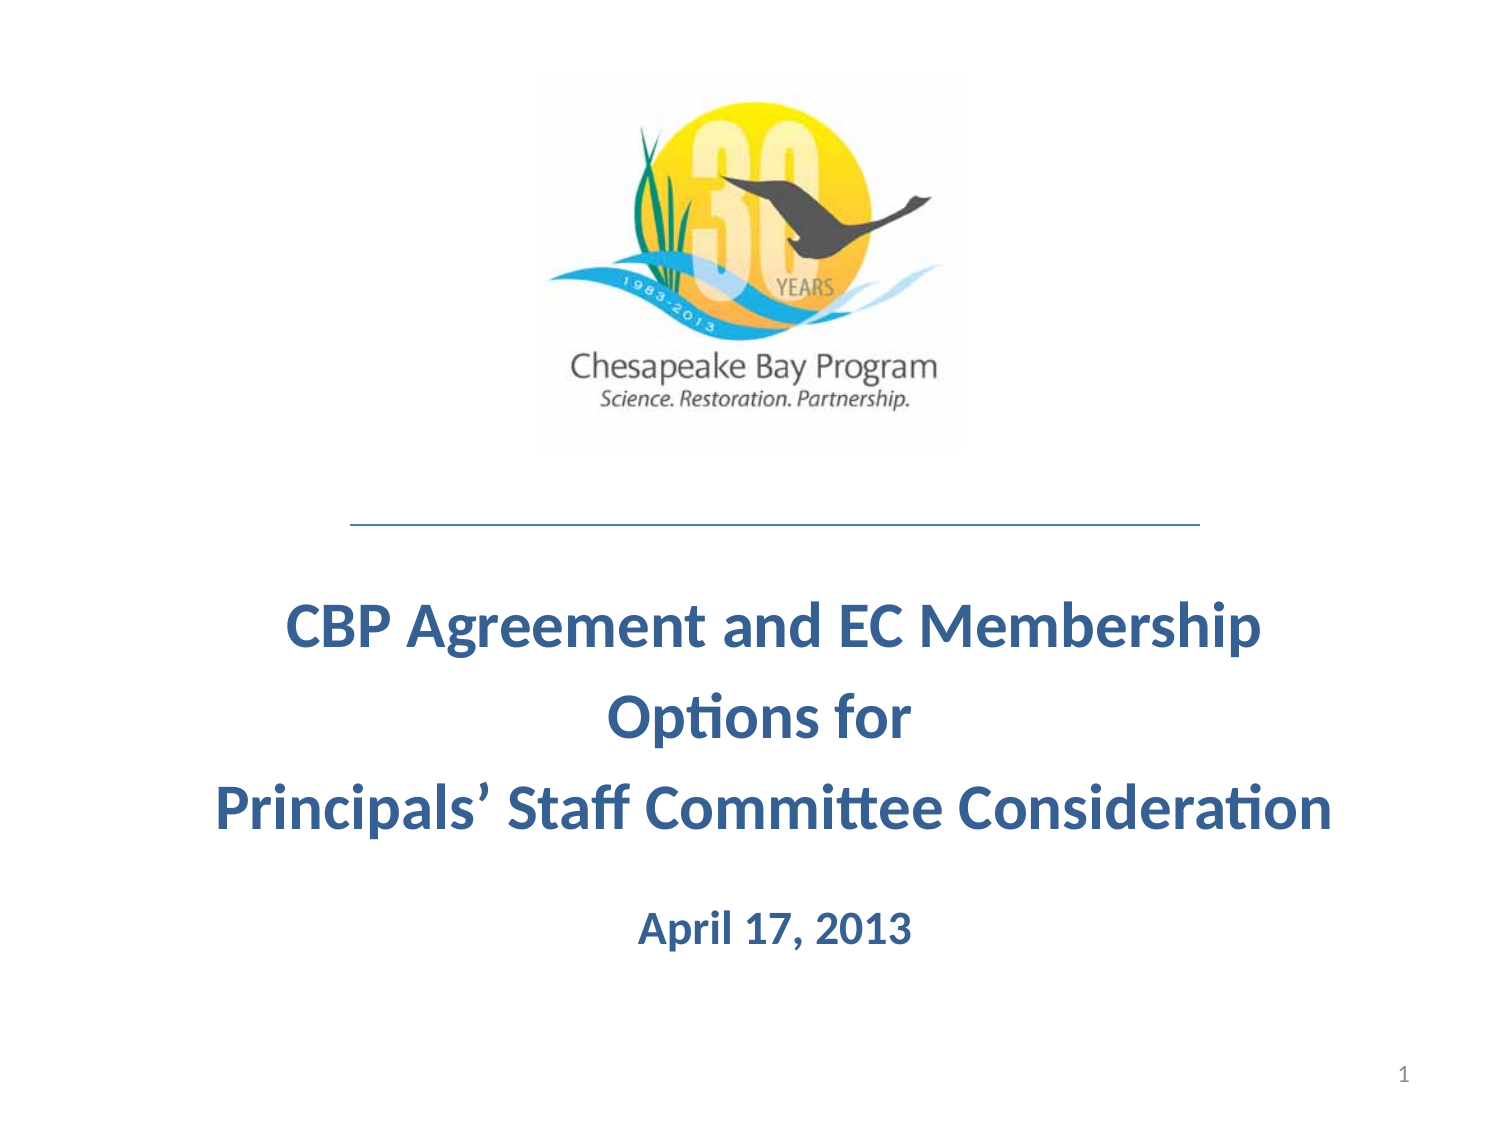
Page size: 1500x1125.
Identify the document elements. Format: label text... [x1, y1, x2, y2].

slide_number 1 [1074, 1042, 1425, 1103]
picture [536, 74, 963, 451]
list CBP Agreement and EC Membership Options for Principals’ Staff Committee Consideration April 17, 2013 [99, 575, 1450, 968]
